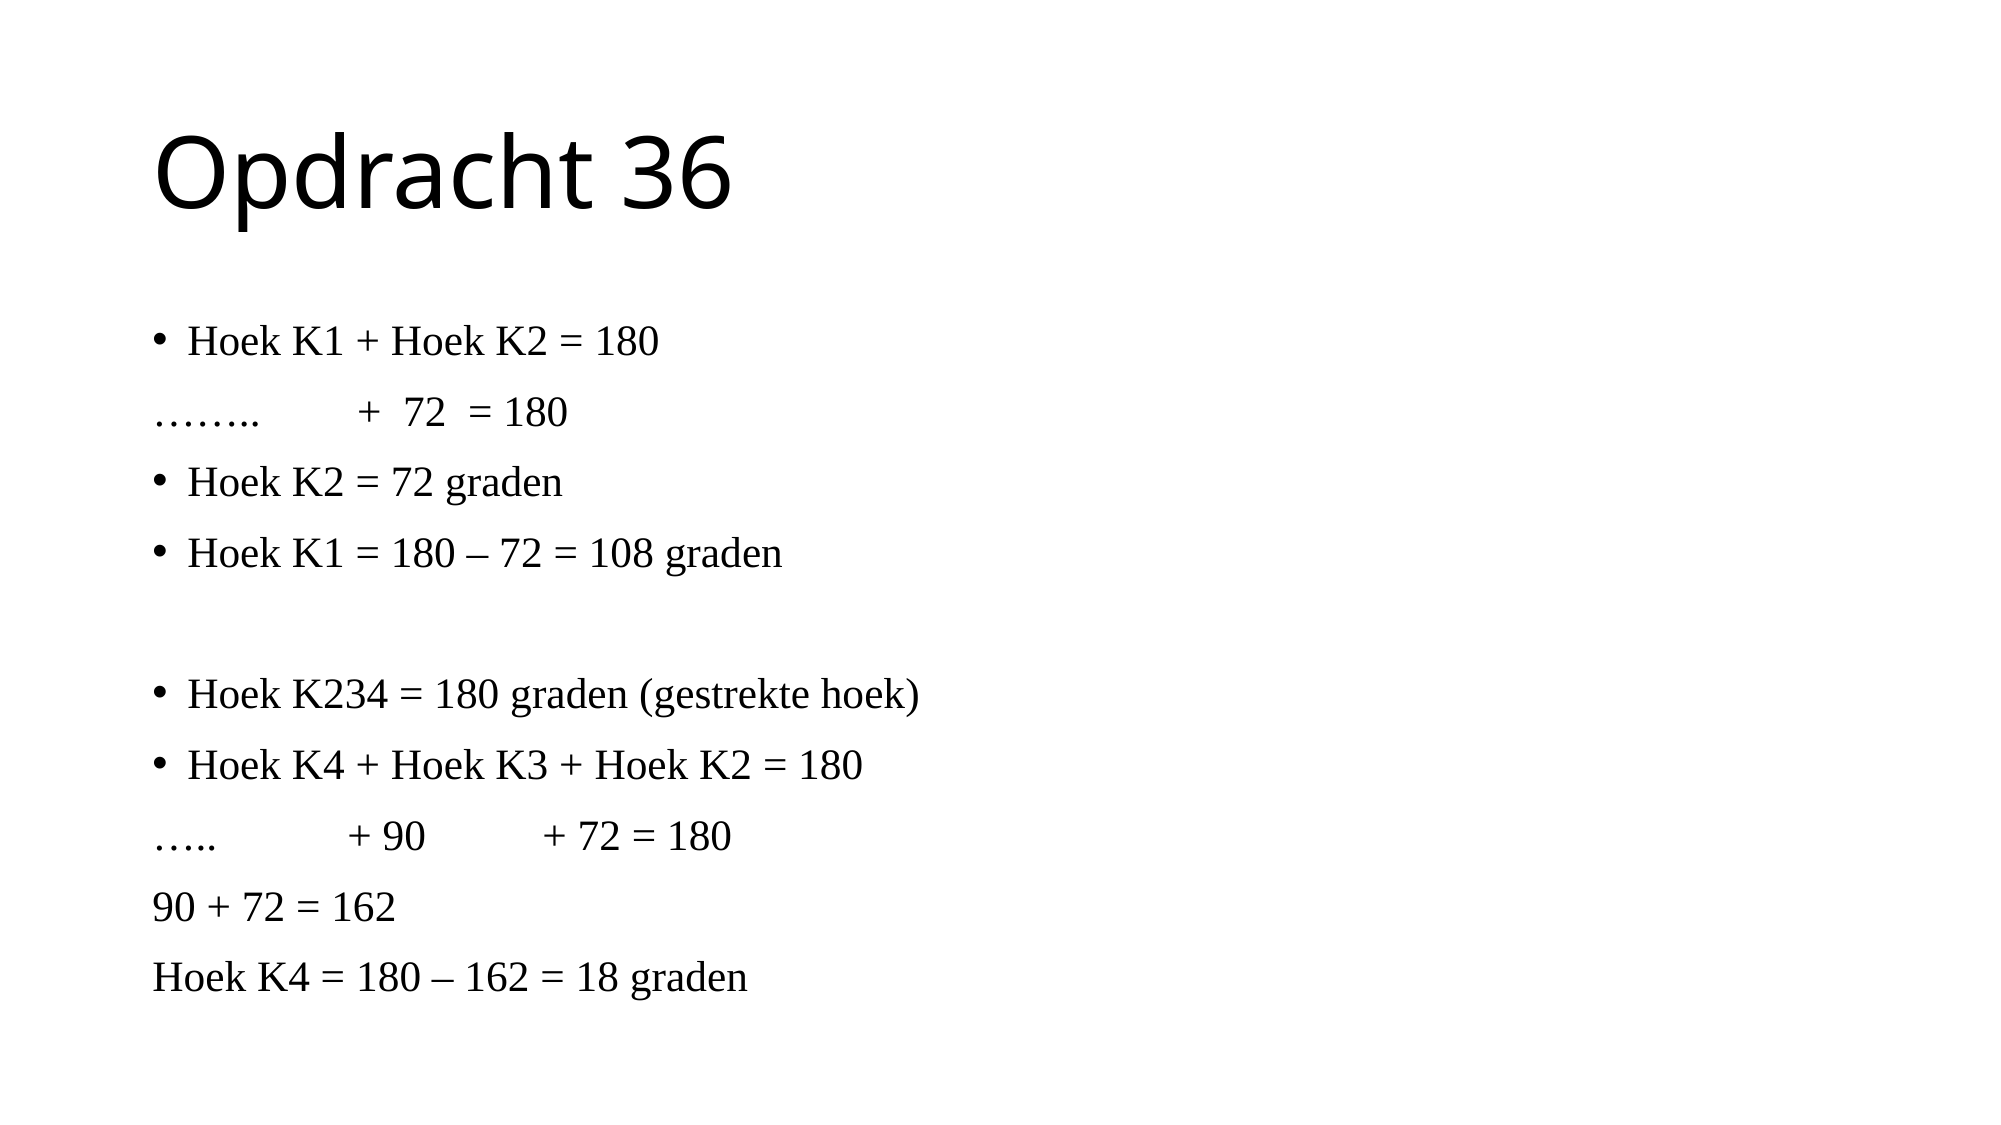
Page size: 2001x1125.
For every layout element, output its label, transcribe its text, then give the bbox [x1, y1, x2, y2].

title Opdracht 36 [137, 59, 1863, 278]
list Hoek K1 + Hoek K2 = 180 …….. + 72 = 180 Hoek K2 = 72 graden Hoek K1 = 180 – 72 = 108 graden Hoek K234 = 180 graden (gestrekte hoek) Hoek K4 + Hoek K3 + Hoek K2 = 180 ….. + 90 + 72 = 180 90 + 72 = 162 Hoek K4 = 180 – 162 = 18 graden [137, 299, 1863, 1014]
